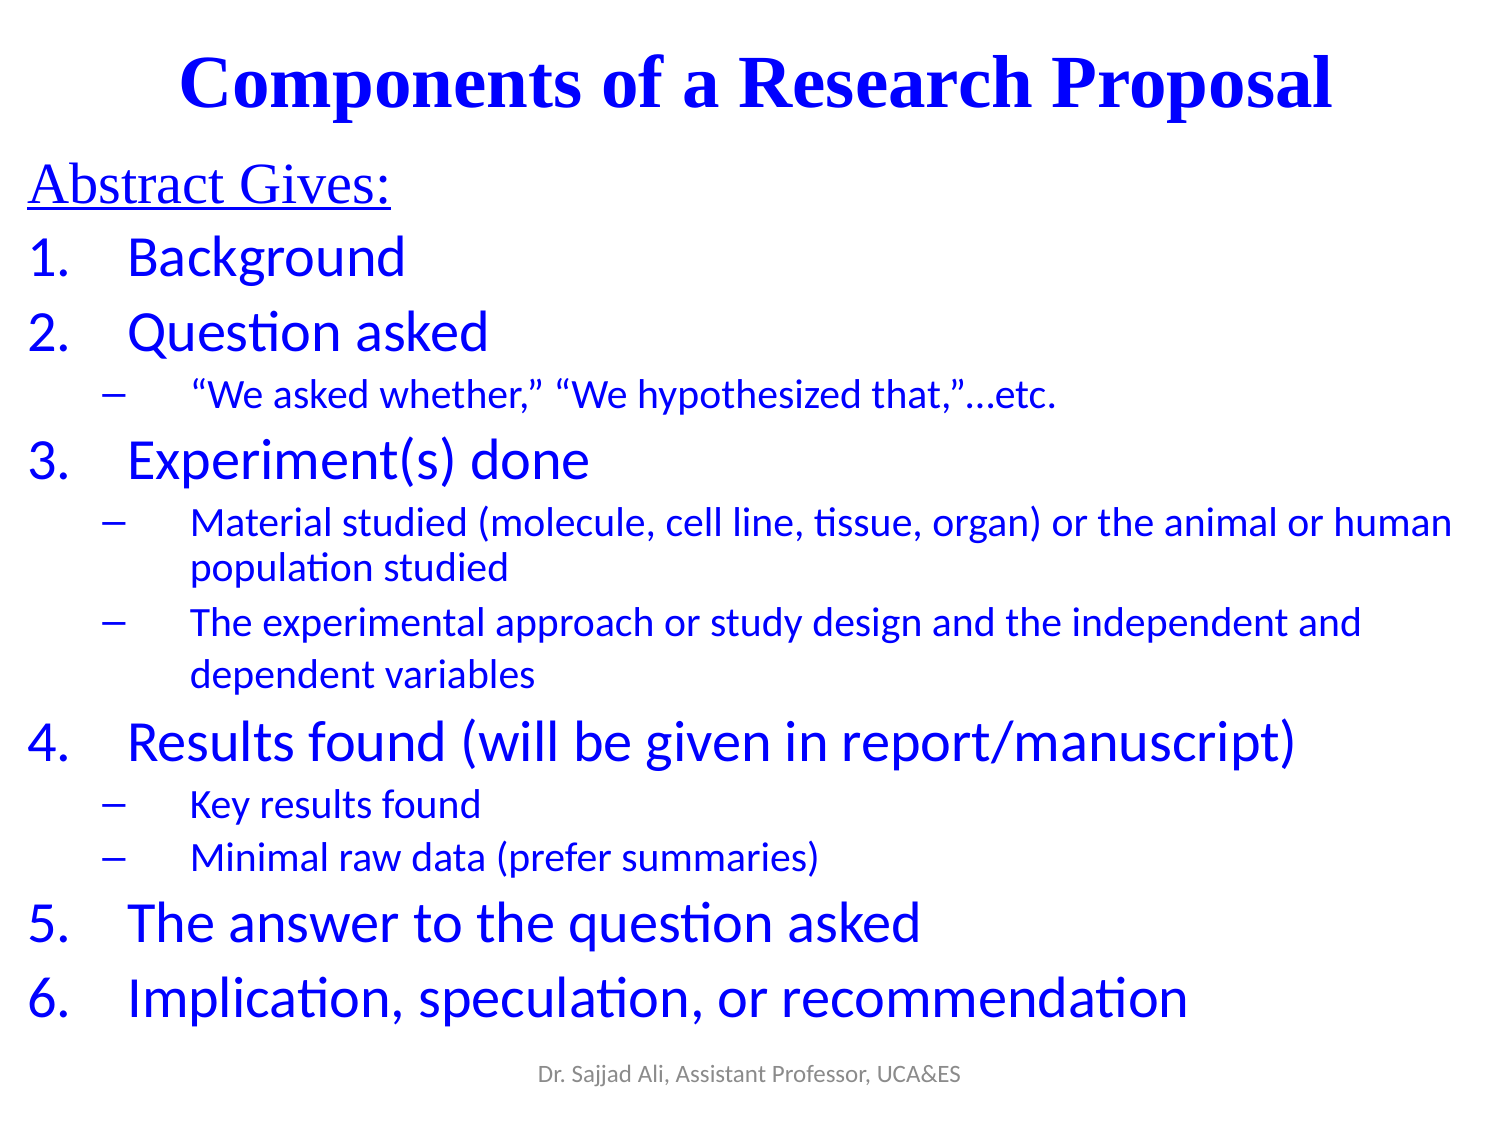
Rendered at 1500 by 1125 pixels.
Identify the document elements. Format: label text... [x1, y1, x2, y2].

text_box Abstract Gives: Background Question asked “We asked whether,” “We hypothesized that,”…etc. Experiment(s) done Material studied (molecule, cell line, tissue, organ) or the animal or human population studied The experimental approach or study design and the independent and dependent variables Results found (will be given in report/manuscript) Key results found Minimal raw data (prefer summaries) The answer to the question asked Implication, speculation, or recommendation [12, 137, 1500, 800]
text_box Components of a Research Proposal [74, 12, 1438, 137]
footer Dr. Sajjad Ali, Assistant Professor, UCA&ES [512, 1042, 988, 1103]
